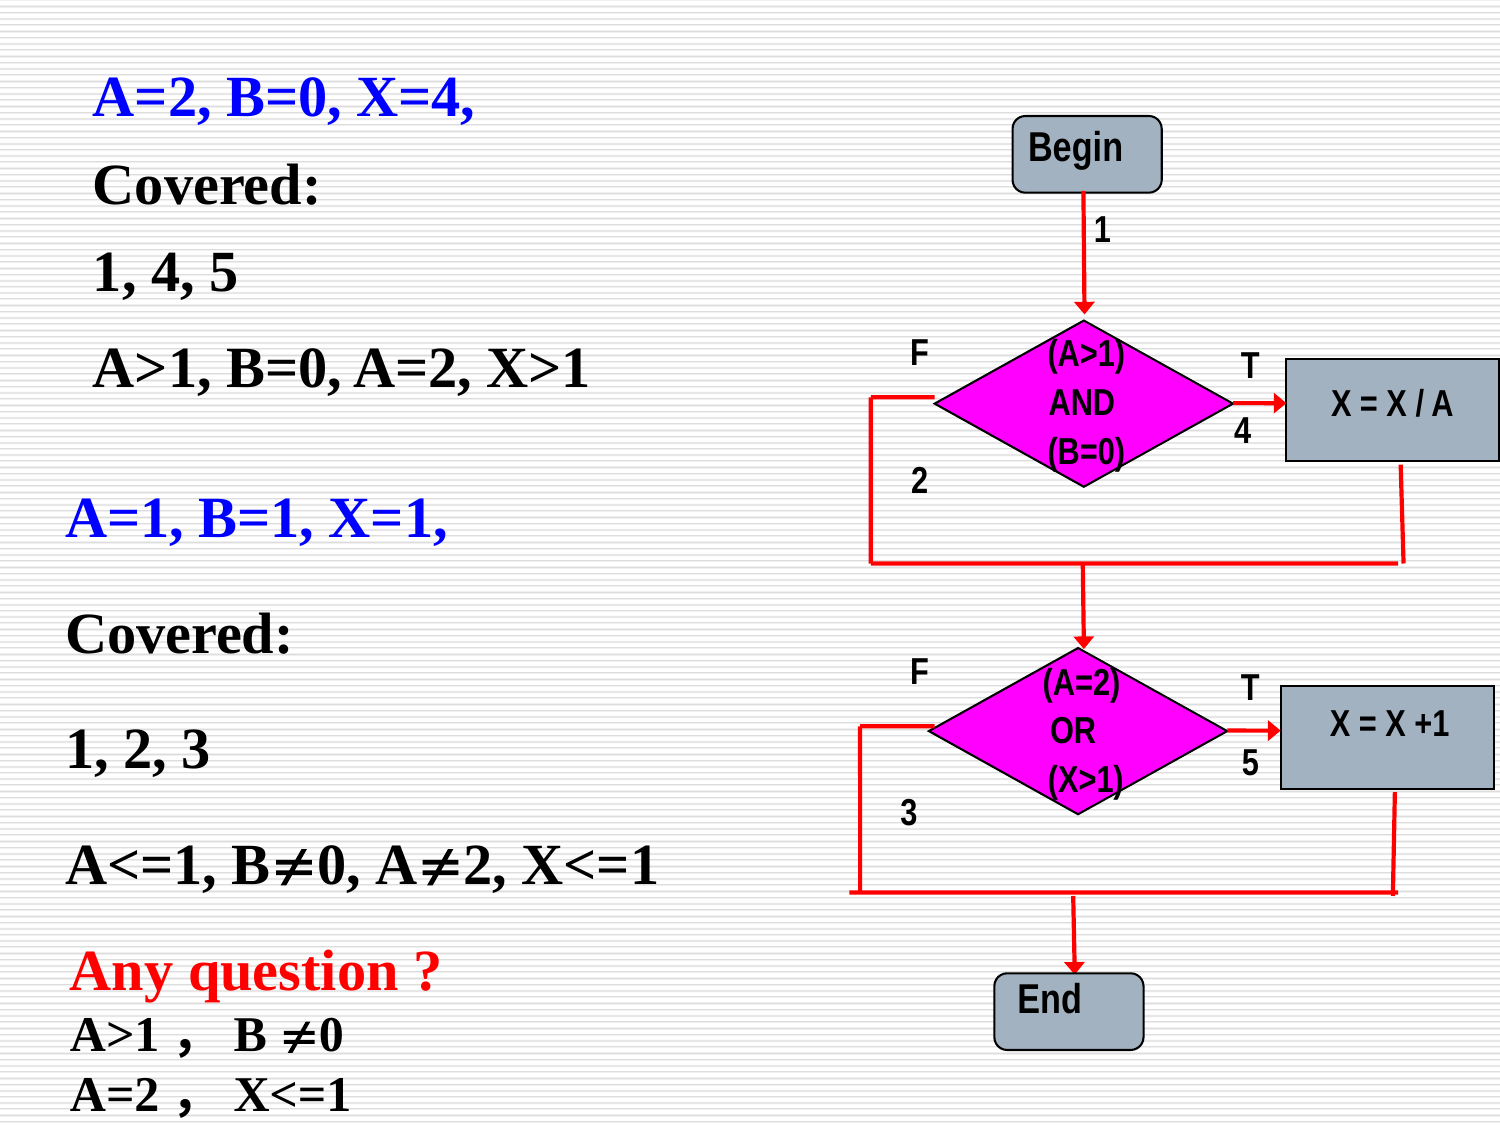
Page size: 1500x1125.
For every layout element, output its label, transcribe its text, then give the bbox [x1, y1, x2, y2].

picture [0, 0, 1500, 1125]
text_box A=1, B=1, X=1, Covered: 1, 2, 3 A<=1, B0, A2, X<=1 [50, 444, 675, 904]
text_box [849, 112, 1500, 1051]
text_box Any question ? A>1，B 0 A=2，X<=1 [55, 924, 458, 1125]
text_box A=2, B=0, X=4, Covered: 1, 4, 5 A>1, B=0, A=2, X>1 [78, 51, 625, 409]
